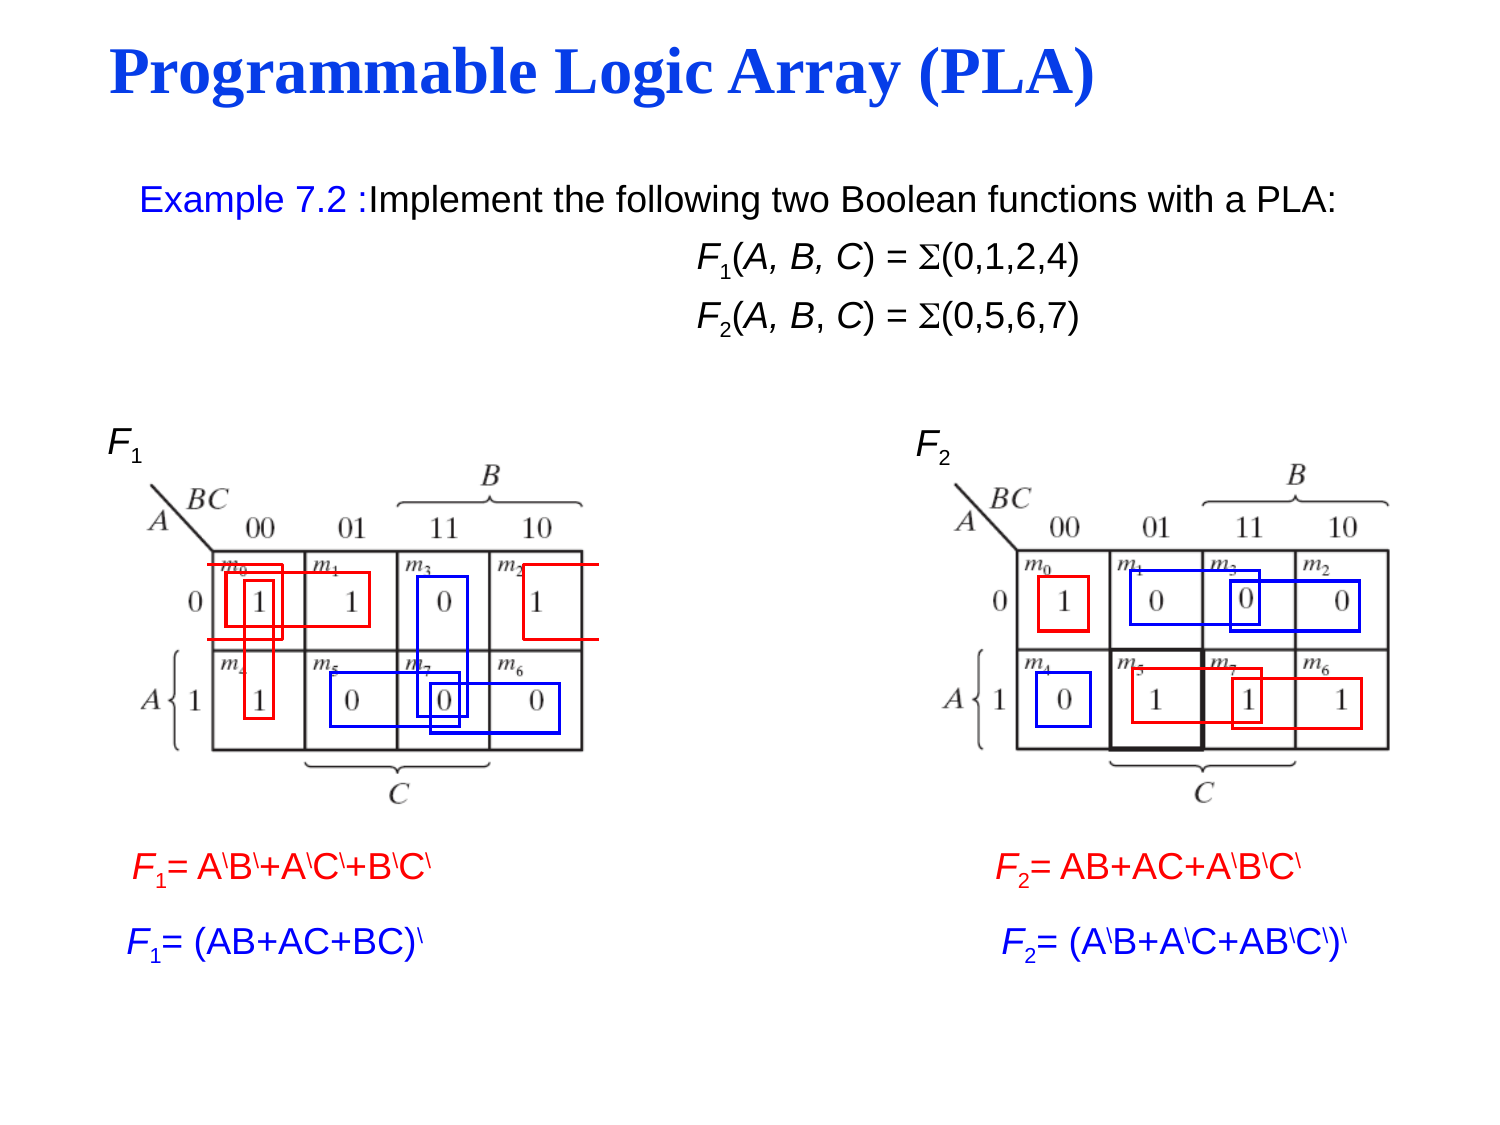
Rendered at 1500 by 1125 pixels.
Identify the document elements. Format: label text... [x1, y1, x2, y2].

text_box F2= (A\B+A\C+AB\C\)\ [986, 910, 1362, 971]
text_box Programmable Logic Array (PLA) [94, 31, 1282, 109]
text_box Example 7.2 :Implement the following two Boolean functions with a PLA: F1(A, B, C) = (0,1,2,4) F2(A, B, C) = (0,5,6,7) [88, 172, 1389, 345]
picture [934, 459, 1402, 806]
text_box F2= AB+AC+A\B\C\ [980, 835, 1317, 896]
text_box F1 [92, 410, 158, 471]
picture [140, 462, 602, 811]
text_box F2 [900, 412, 966, 473]
text_box F1= (AB+AC+BC)\ [111, 910, 438, 971]
text_box F1= A\B\+A\C\+B\C\ [117, 835, 447, 896]
